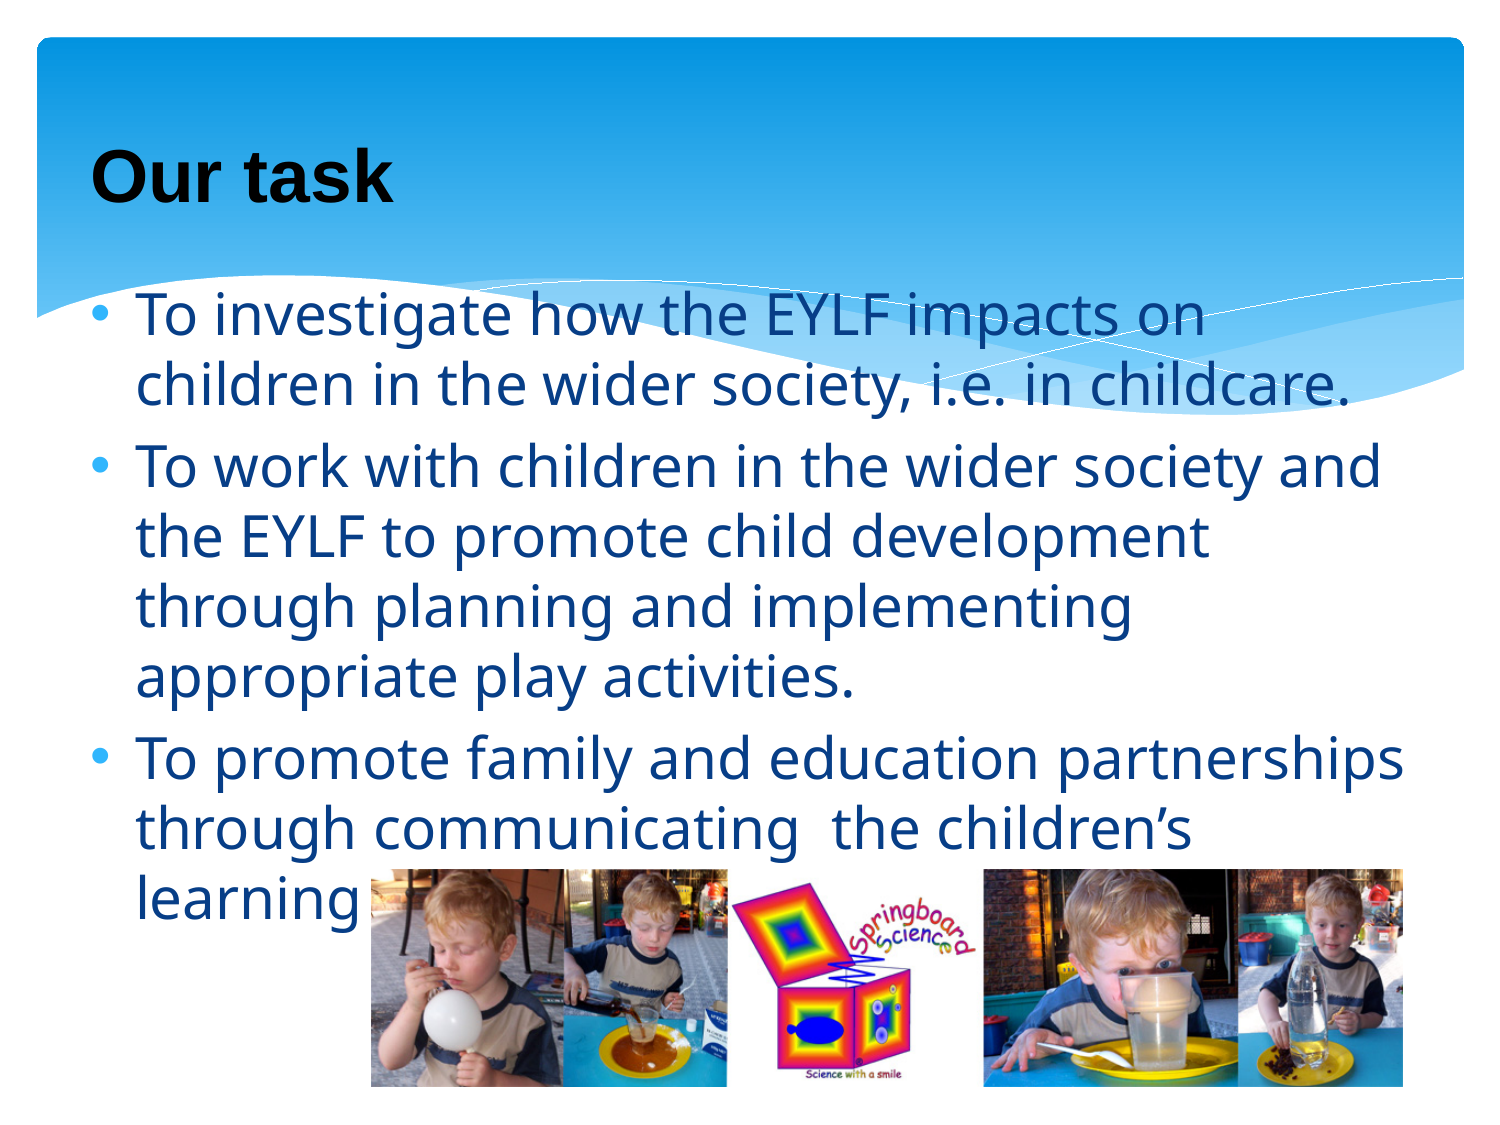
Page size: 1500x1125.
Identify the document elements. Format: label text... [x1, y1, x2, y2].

title Our task [75, 14, 1425, 233]
list To investigate how the EYLF impacts on children in the wider society, i.e. in childcare. To work with children in the wider society and the EYLF to promote child development through planning and implementing appropriate play activities. To promote family and education partnerships through communicating the children’s learning to parents [75, 262, 1425, 1028]
picture [371, 869, 1403, 1087]
